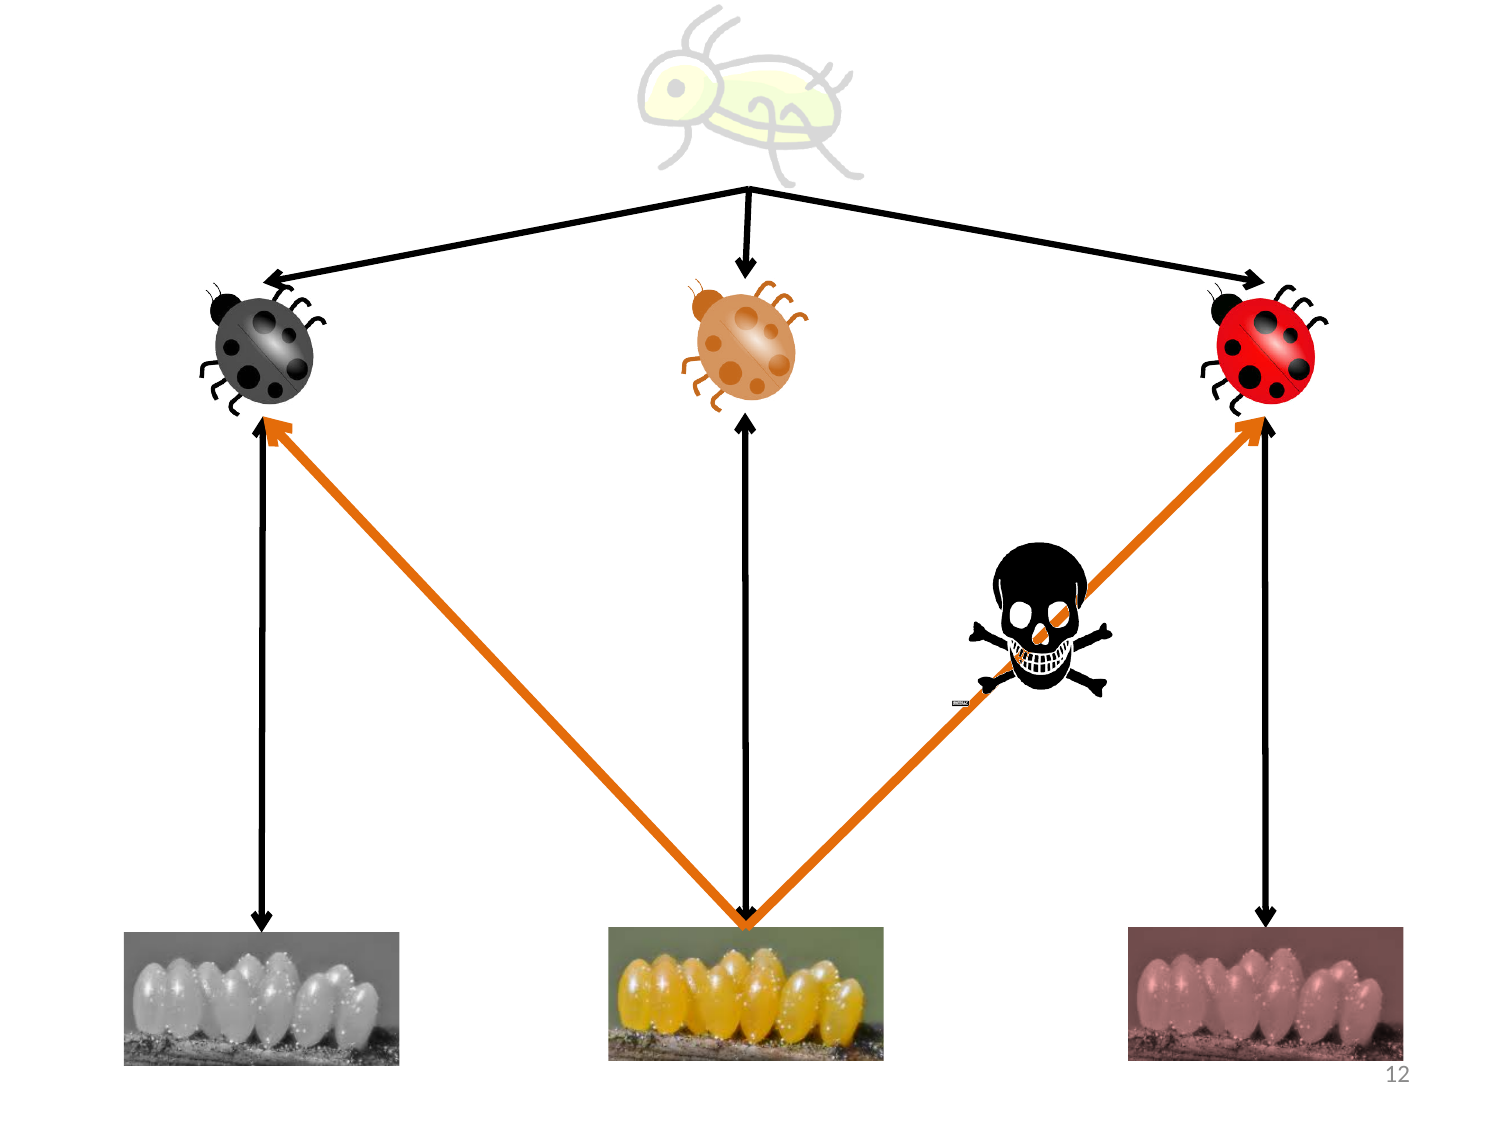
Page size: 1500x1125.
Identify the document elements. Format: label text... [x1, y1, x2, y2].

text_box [745, 416, 1266, 928]
picture [1127, 927, 1404, 1061]
picture [1200, 282, 1330, 417]
picture [607, 928, 884, 1061]
picture [629, 0, 869, 188]
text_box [262, 188, 743, 283]
picture [123, 932, 400, 1066]
slide_number 12 [1074, 1042, 1425, 1103]
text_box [262, 416, 743, 928]
picture [680, 278, 810, 413]
picture [951, 531, 1129, 708]
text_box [750, 188, 1266, 283]
picture [198, 282, 328, 417]
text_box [744, 188, 750, 280]
